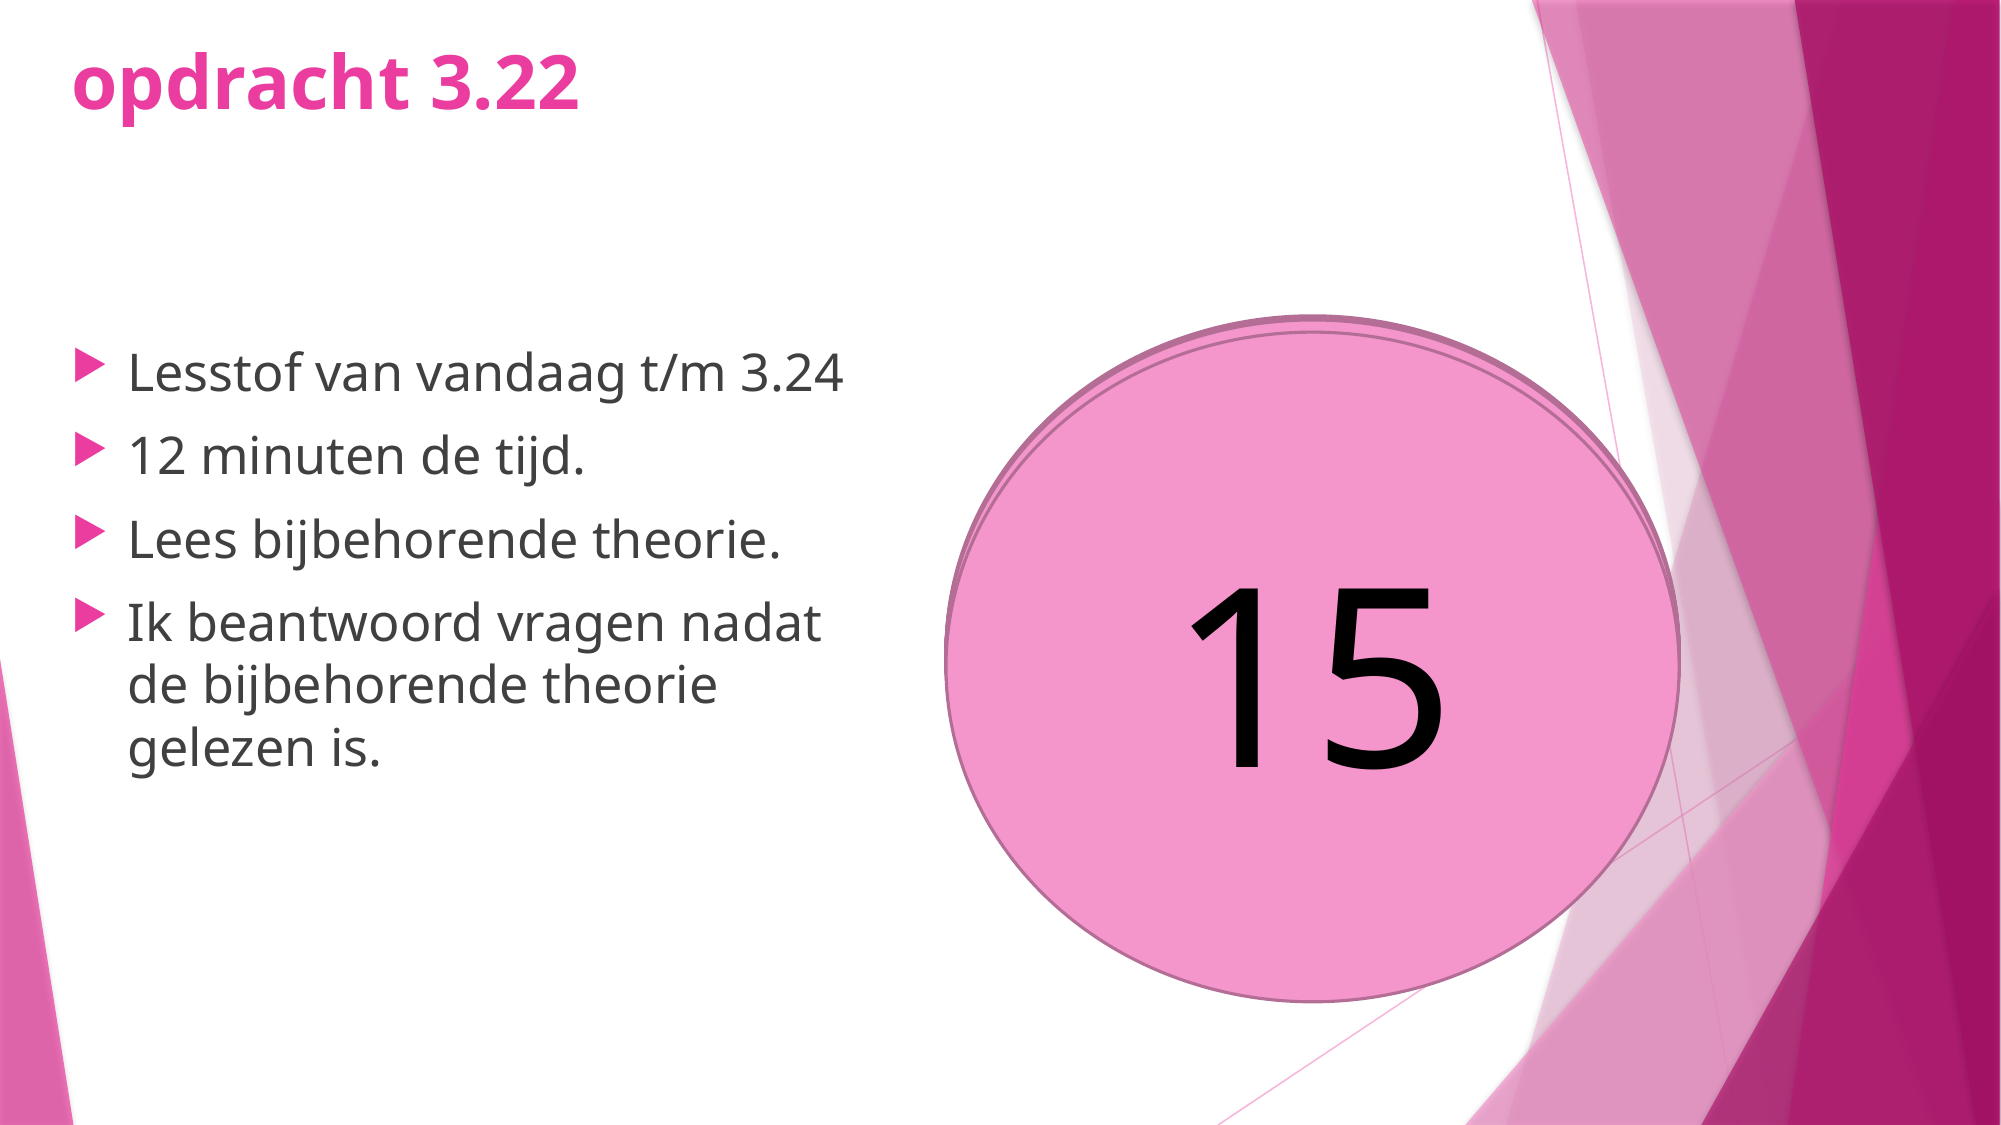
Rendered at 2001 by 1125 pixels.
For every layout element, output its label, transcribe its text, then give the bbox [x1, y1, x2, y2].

text_box 14 [944, 318, 1681, 648]
text_box 10 [959, 314, 1668, 562]
text_box 15 [944, 330, 1681, 1004]
title opdracht 3.22 [56, 27, 1522, 319]
list Lesstof van vandaag t/m 3.24 12 minuten de tijd. Lees bijbehorende theorie. Ik beantwoord vragen nadat de bijbehorende theorie gelezen is. [56, 332, 865, 1112]
